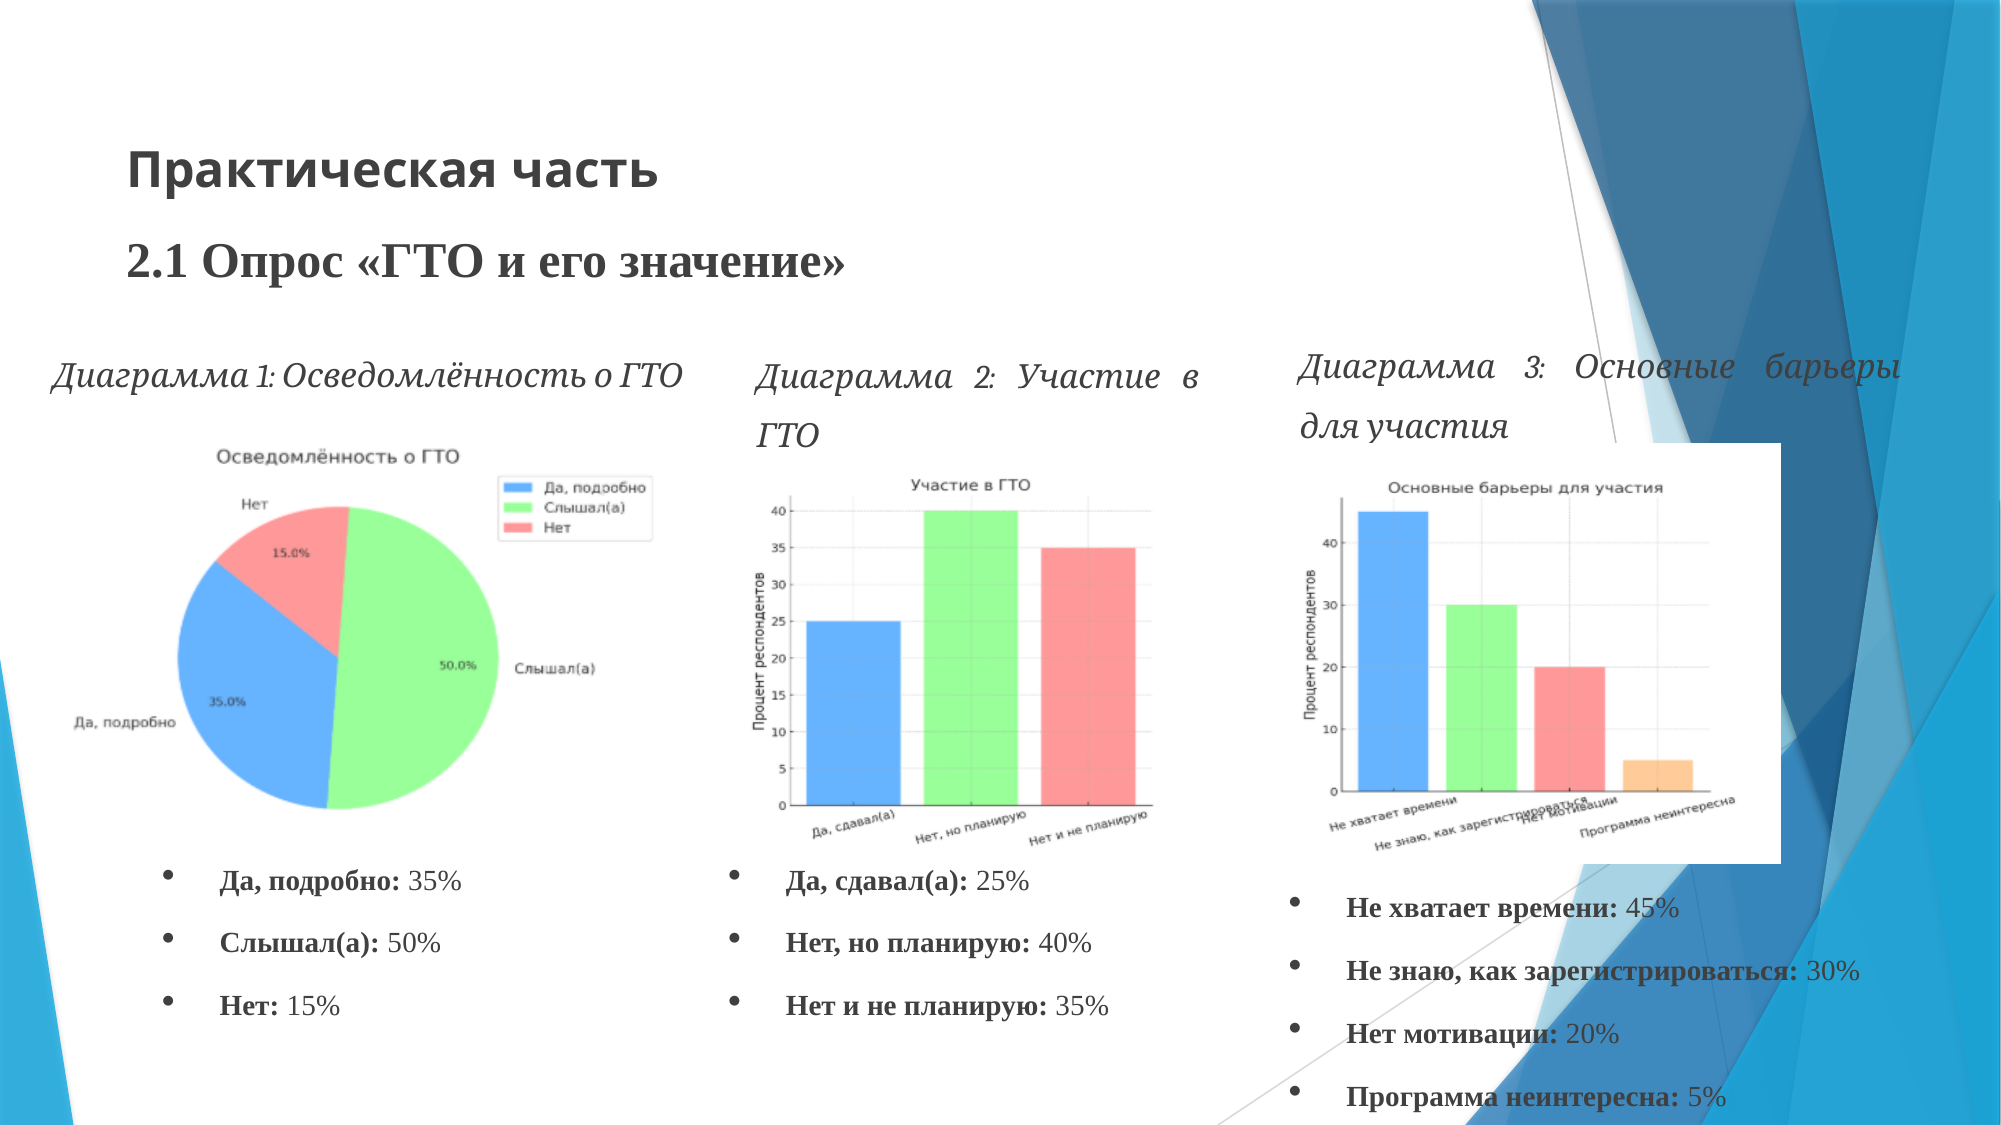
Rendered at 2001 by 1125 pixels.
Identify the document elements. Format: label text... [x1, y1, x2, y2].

text_box Да, подробно: 35% Слышал(а): 50% Нет: 15% [148, 898, 494, 1029]
title Практическая часть 2.1 Опрос «ГТО и его значение» [111, 99, 1522, 317]
text_box Диаграмма 3: Основные барьеры для участия [1284, 317, 1917, 453]
text_box Да, сдавал(а): 25% Нет, но планирую: 40% Нет и не планирую: 35% [714, 836, 1206, 1029]
picture [1275, 443, 1781, 865]
picture [734, 463, 1226, 885]
text_box Не хватает времени: 45% Не знаю, как зарегистрироваться: 30% Нет мотивации: 20% Программа неинтересна: 5% [1275, 863, 1907, 1120]
text_box Диаграмма 2: Участие в ГТО [742, 327, 1215, 462]
picture [37, 411, 671, 889]
text_box Диаграмма 1: Осведомлённость о ГТО [38, 346, 742, 402]
